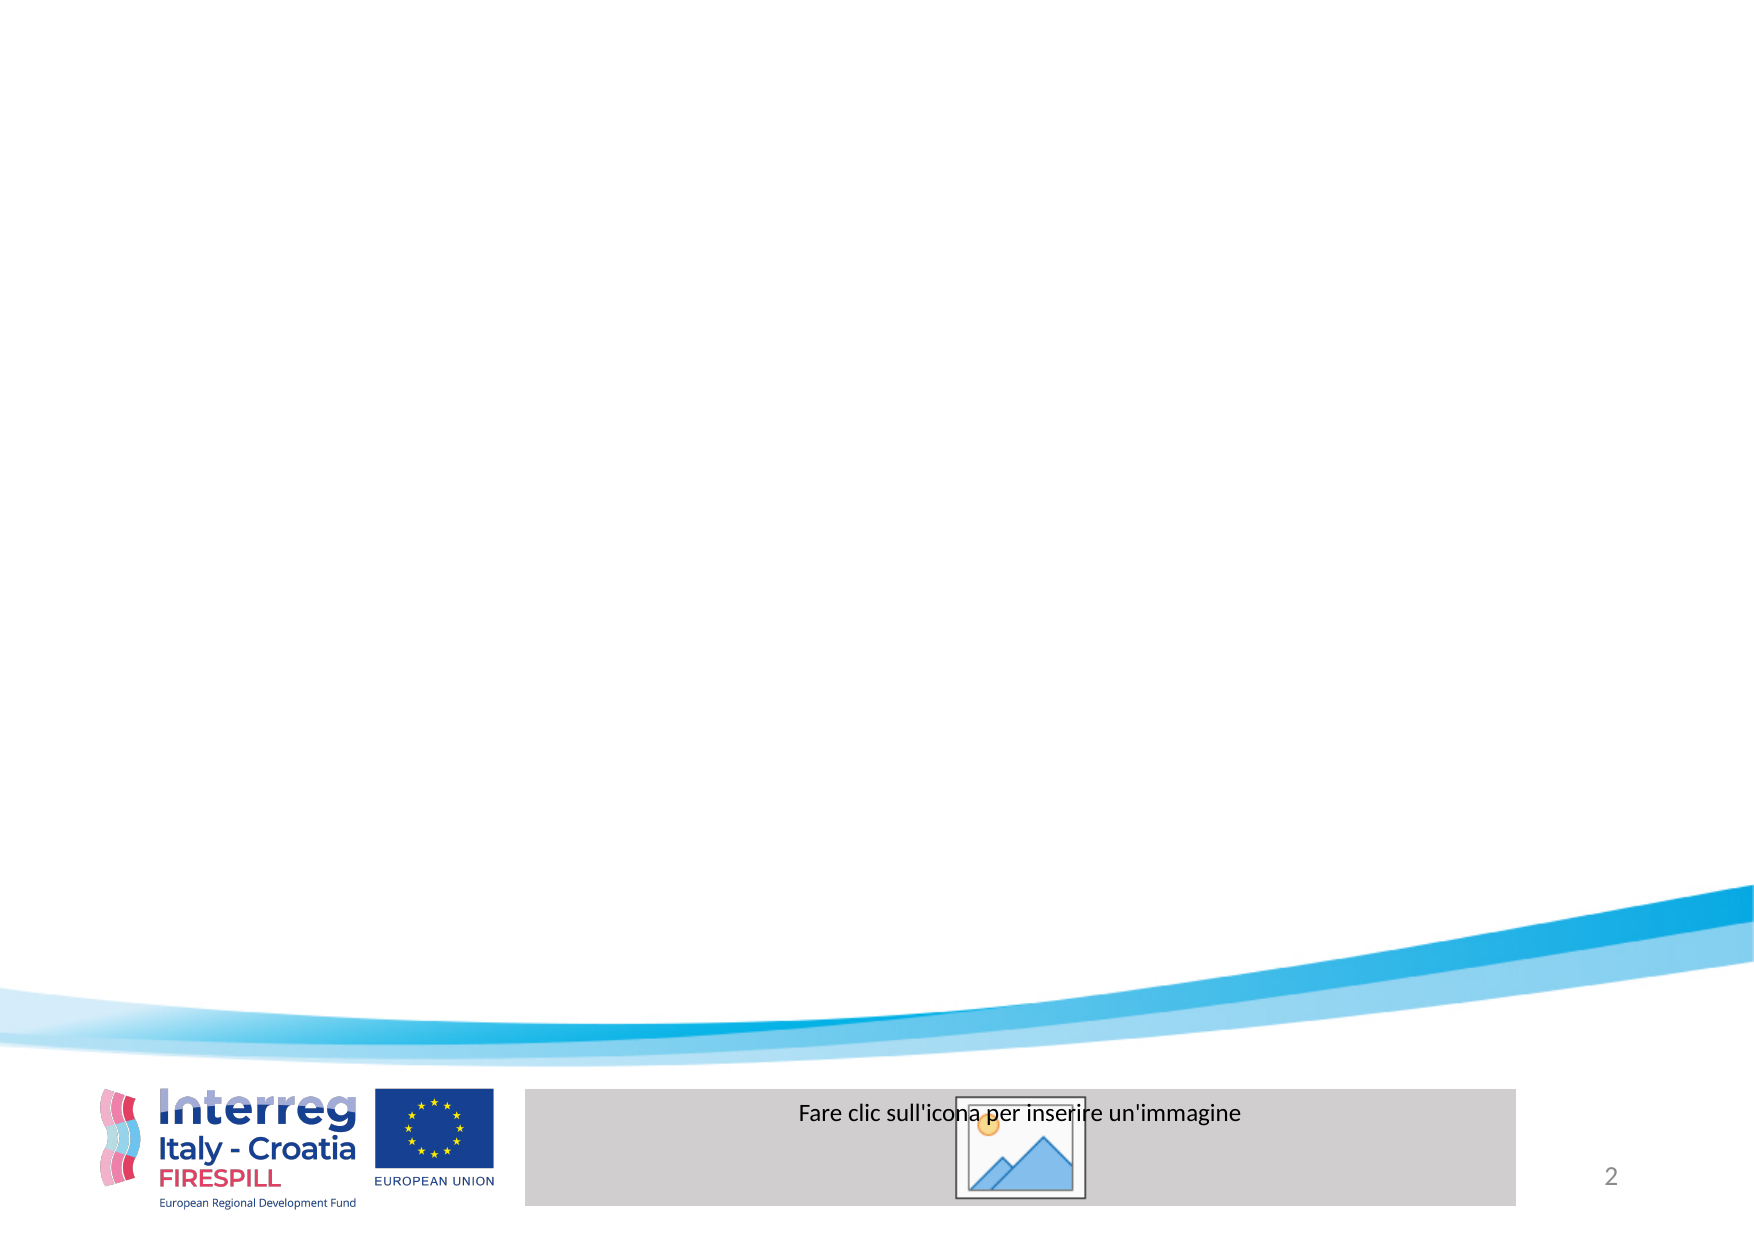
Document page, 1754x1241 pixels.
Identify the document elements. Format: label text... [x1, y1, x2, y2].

picture [0, 884, 1754, 1220]
slide_number 2 [1521, 1132, 1634, 1216]
